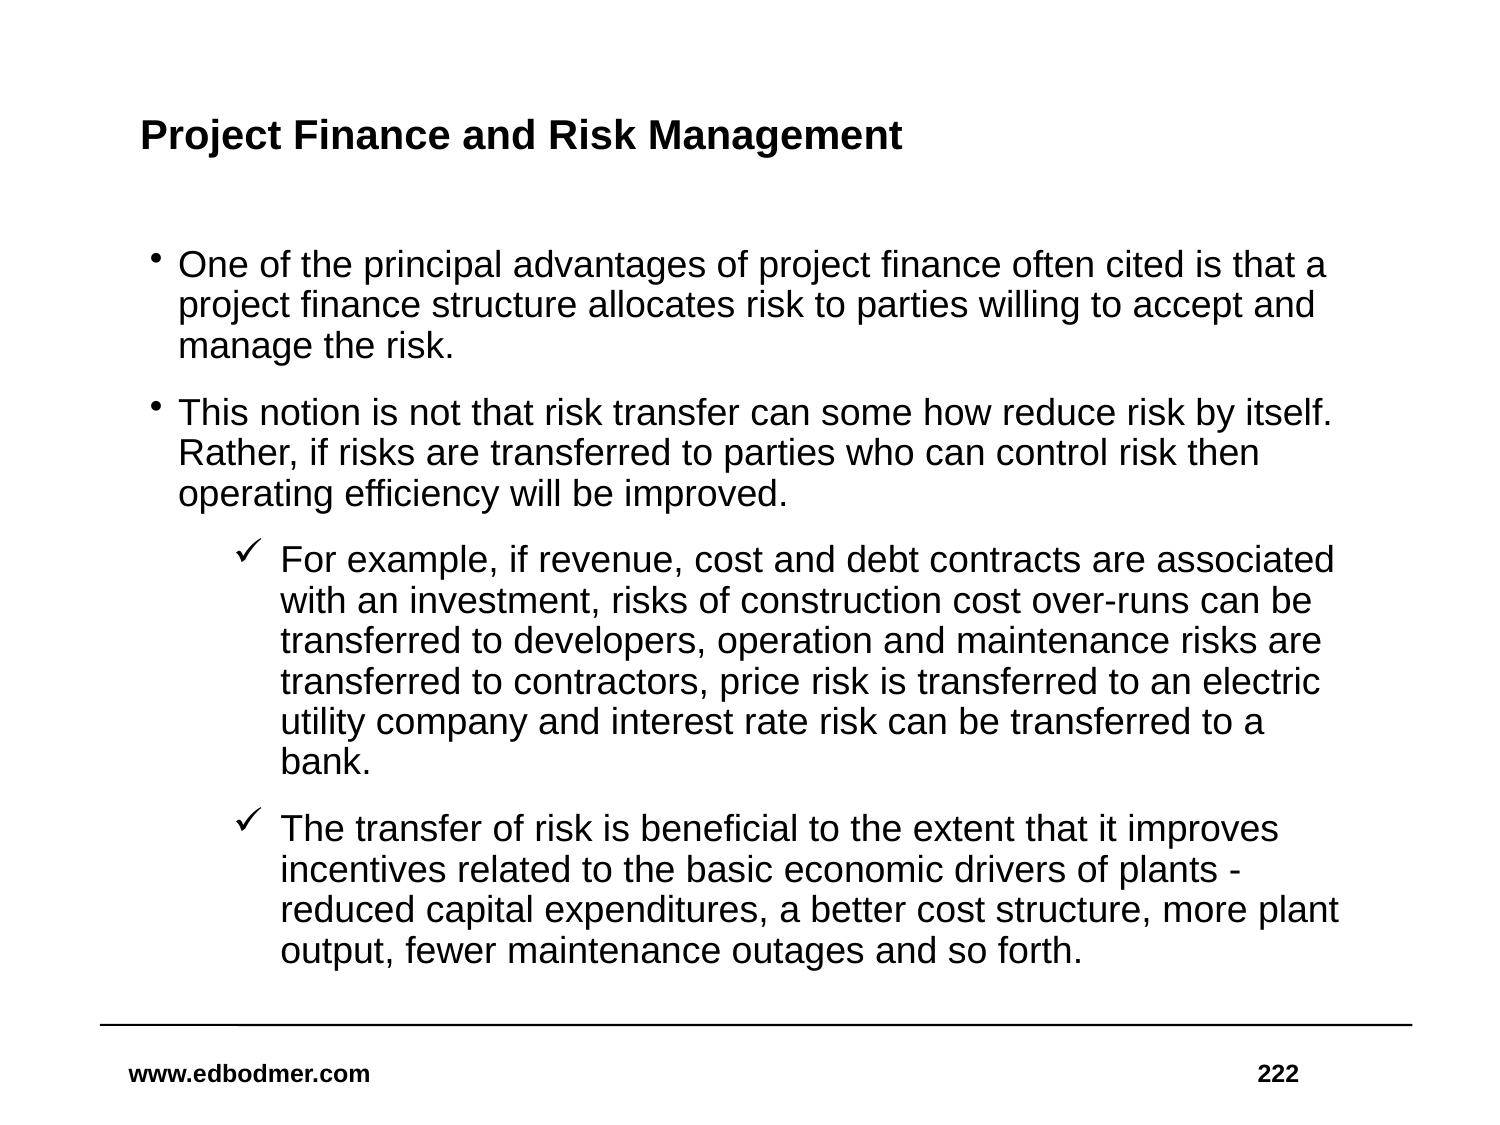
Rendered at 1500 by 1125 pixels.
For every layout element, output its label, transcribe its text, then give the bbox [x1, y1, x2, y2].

title Project Finance and Risk Management [125, 99, 1288, 225]
list One of the principal advantages of project finance often cited is that a project finance structure allocates risk to parties willing to accept and manage the risk. This notion is not that risk transfer can some how reduce risk by itself. Rather, if risks are transferred to parties who can control risk then operating efficiency will be improved. For example, if revenue, cost and debt contracts are associated with an investment, risks of construction cost over-runs can be transferred to developers, operation and maintenance risks are transferred to contractors, price risk is transferred to an electric utility company and interest rate risk can be transferred to a bank. The transfer of risk is beneficial to the extent that it improves incentives related to the basic economic drivers of plants - reduced capital expenditures, a better cost structure, more plant output, fewer maintenance outages and so forth. [125, 237, 1375, 1000]
